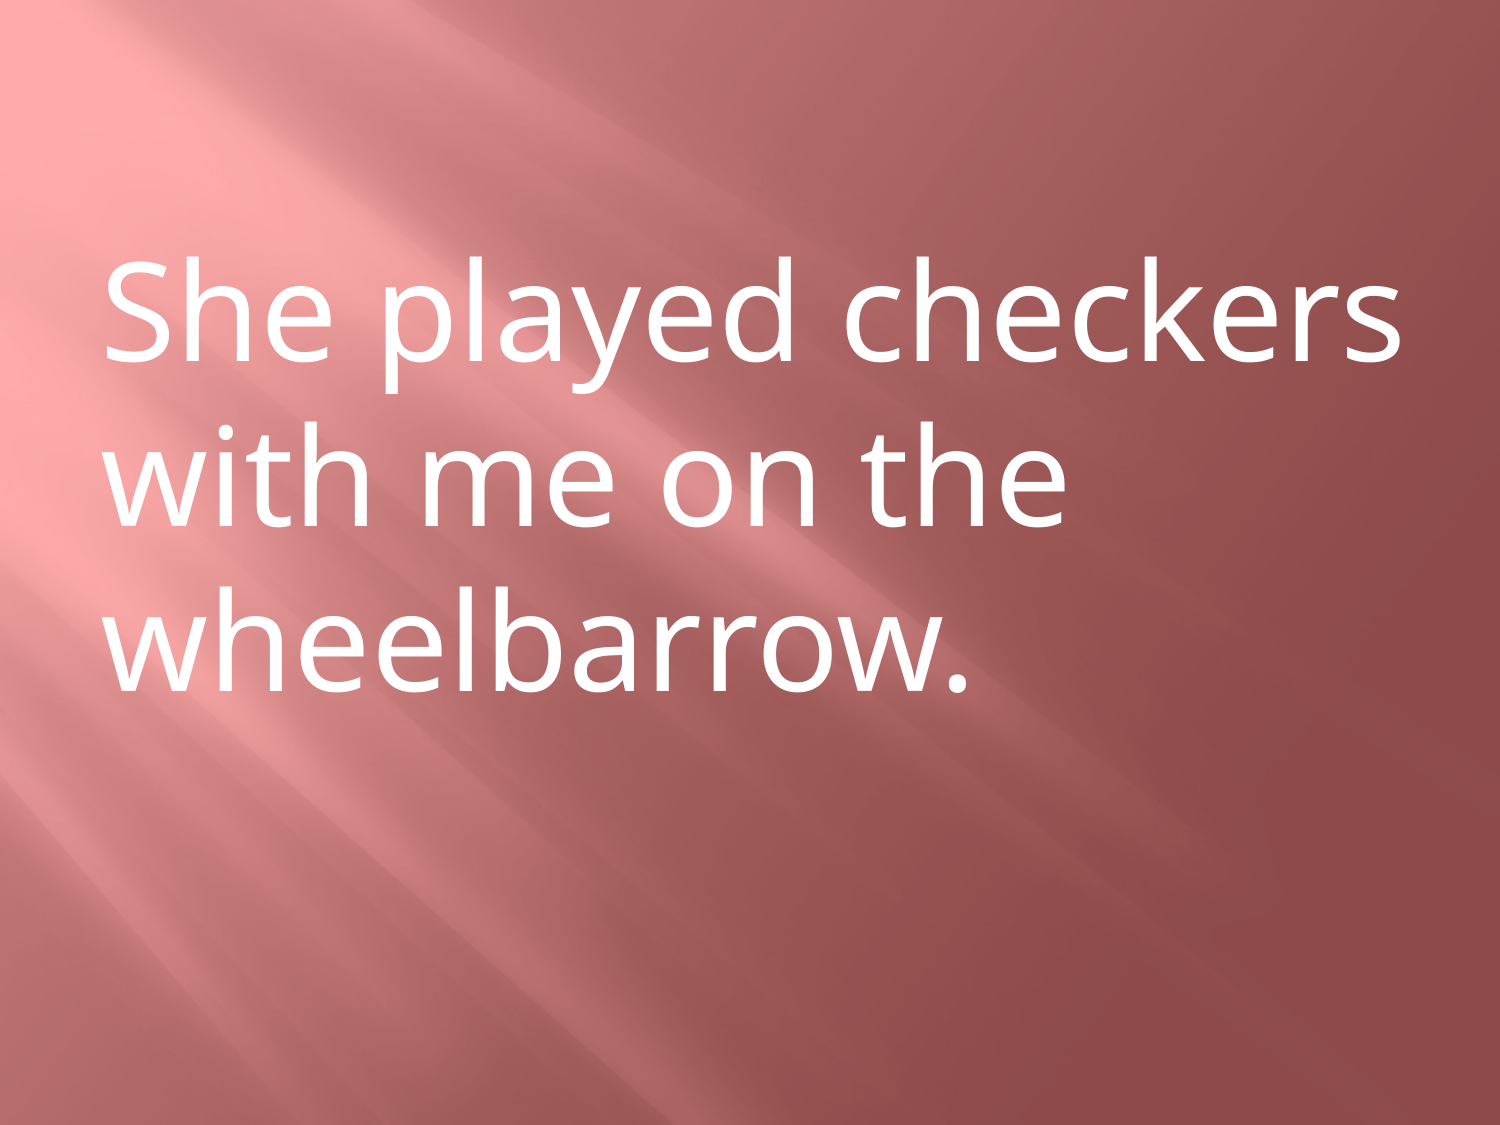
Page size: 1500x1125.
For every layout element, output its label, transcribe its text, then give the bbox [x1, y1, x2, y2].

text_box She played checkers with me on the wheelbarrow. [85, 216, 1425, 726]
